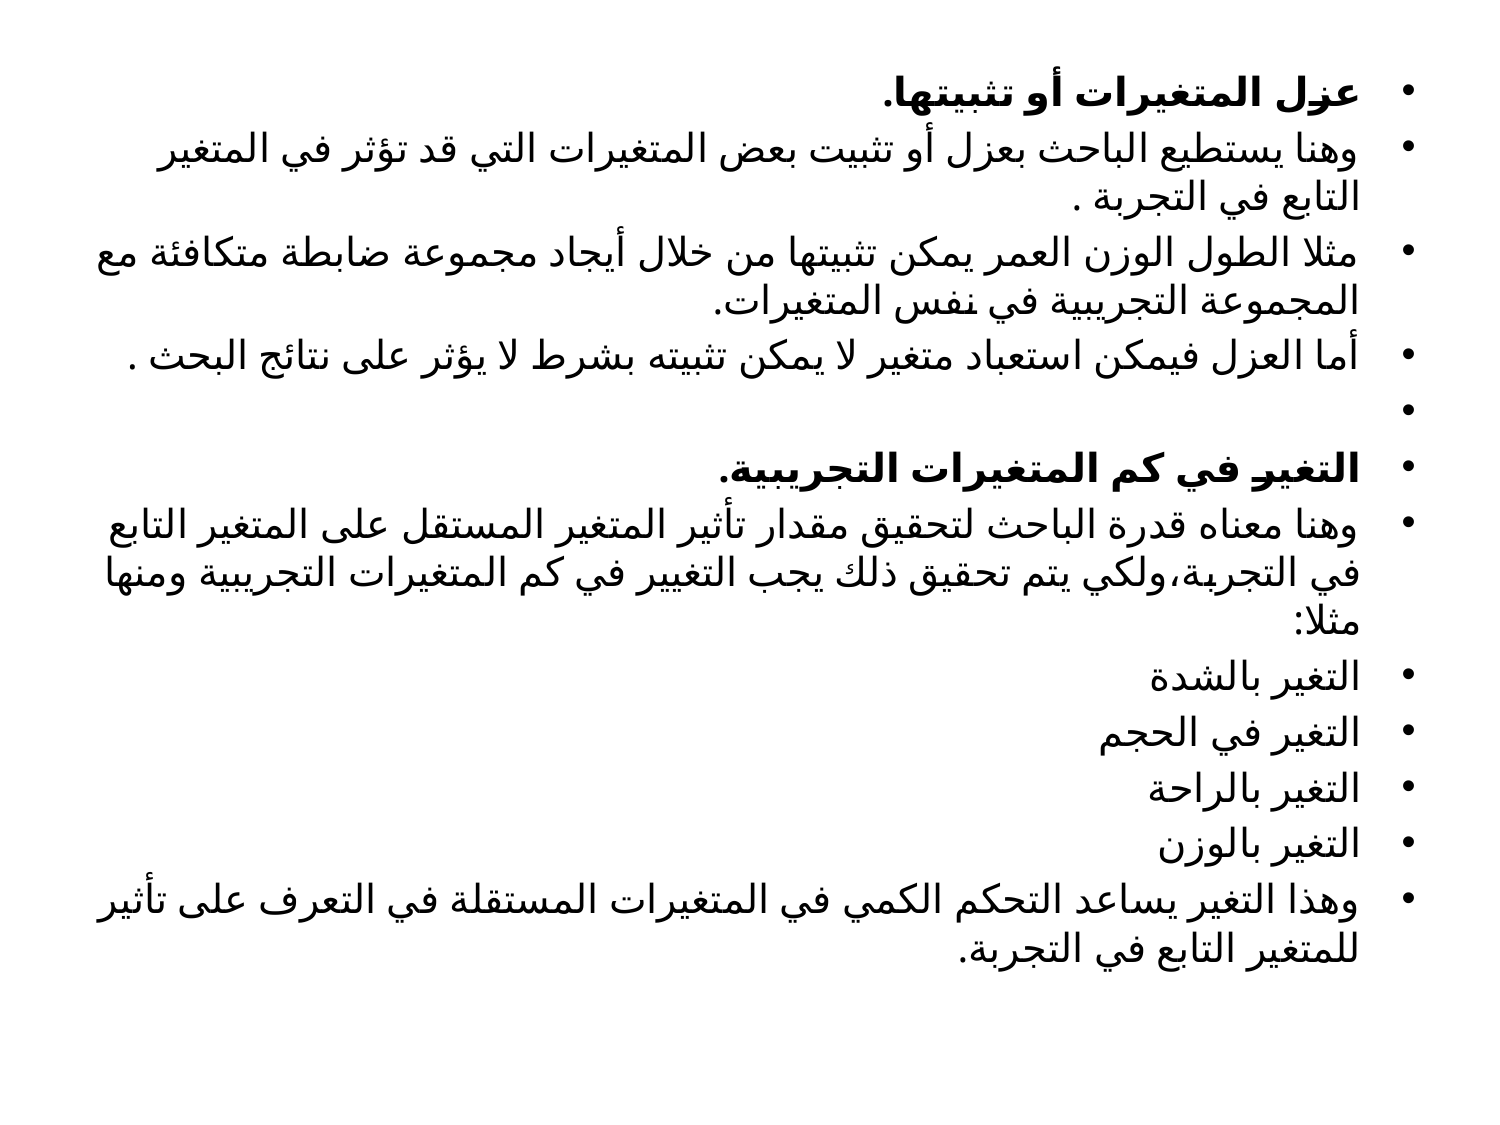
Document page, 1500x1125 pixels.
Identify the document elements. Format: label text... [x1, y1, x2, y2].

list عزل المتغيرات أو تثبيتها. وهنا يستطيع الباحث بعزل أو تثبيت بعض المتغيرات التي قد تؤثر في المتغير التابع في التجربة . مثلا الطول الوزن العمر يمكن تثبيتها من خلال أيجاد مجموعة ضابطة متكافئة مع المجموعة التجريبية في نفس المتغيرات. أما العزل فيمكن استعباد متغير لا يمكن تثبيته بشرط لا يؤثر على نتائج البحث . التغير في كم المتغيرات التجريبية. وهنا معناه قدرة الباحث لتحقيق مقدار تأثير المتغير المستقل على المتغير التابع في التجربة،ولكي يتم تحقيق ذلك يجب التغيير في كم المتغيرات التجريبية ومنها مثلا: التغير بالشدة التغير في الحجم التغير بالراحة التغير بالوزن وهذا التغير يساعد التحكم الكمي في المتغيرات المستقلة في التعرف على تأثير للمتغير التابع في التجربة. [75, 58, 1425, 1005]
